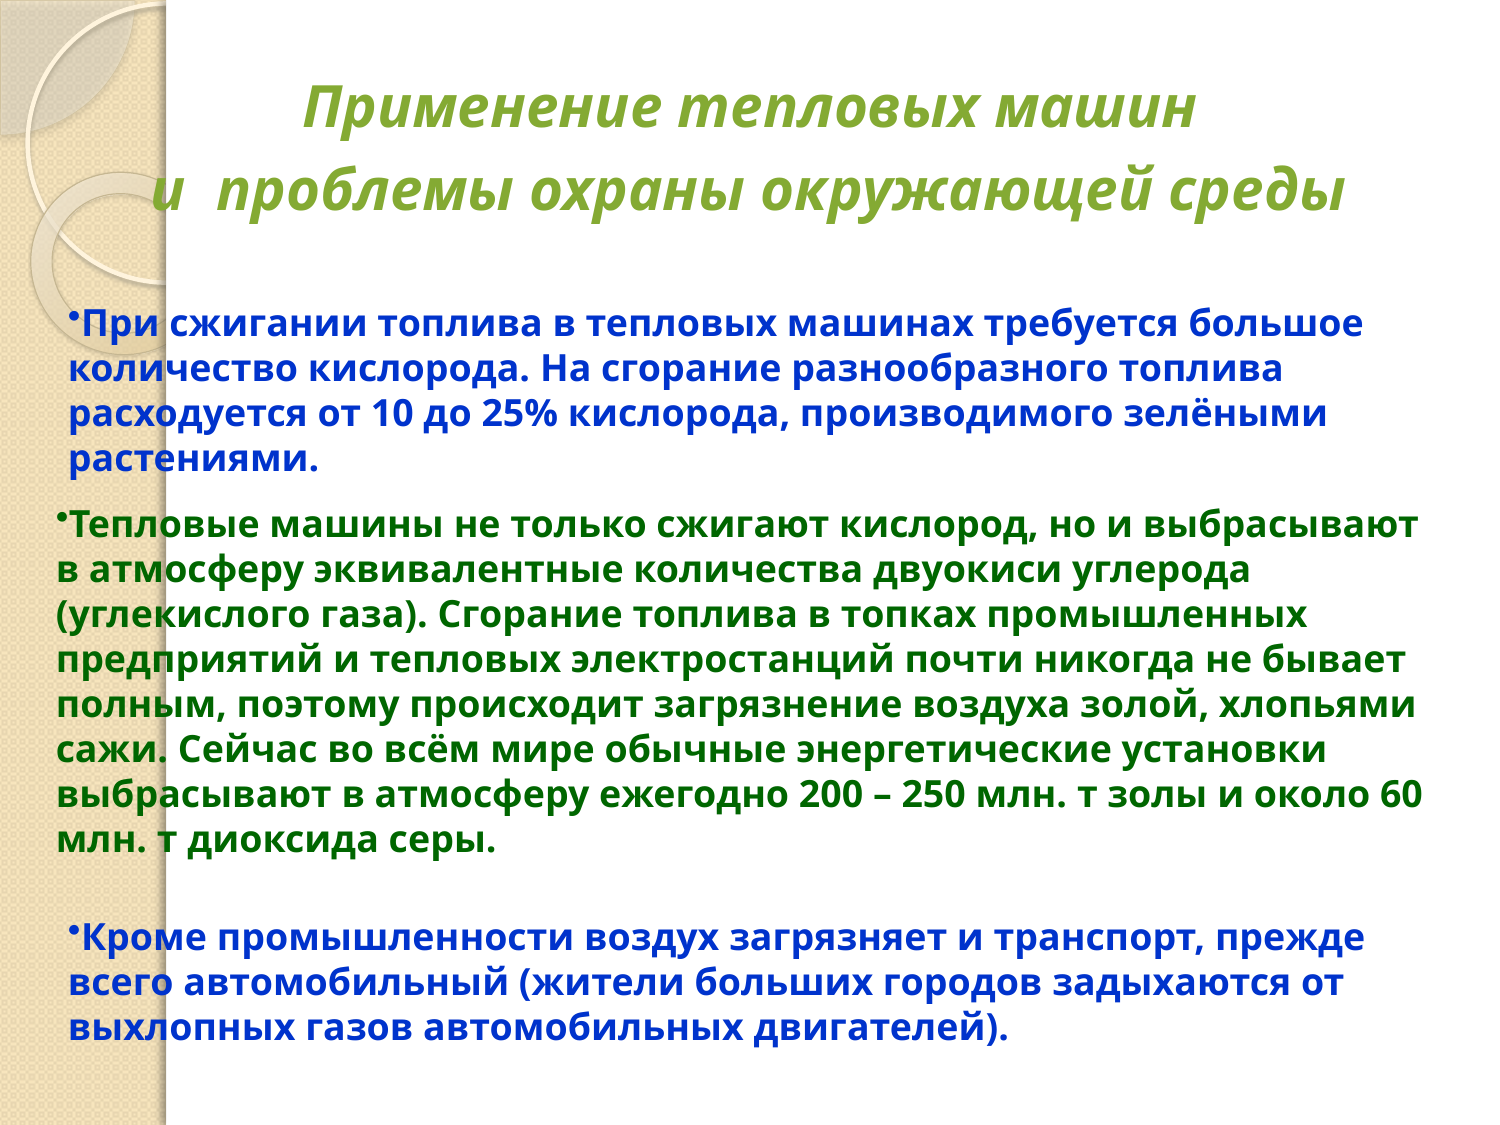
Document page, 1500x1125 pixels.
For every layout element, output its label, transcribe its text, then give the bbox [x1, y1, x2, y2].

text_box При сжигании топлива в тепловых машинах требуется большое количество кислорода. На сгорание разнообразного топлива расходуется от 10 до 25% кислорода, производимого зелёными растениями. [53, 291, 1462, 486]
text_box Тепловые машины не только сжигают кислород, но и выбрасывают в атмосферу эквивалентные количества двуокиси углерода (углекислого газа). Сгорание топлива в топках промышленных предприятий и тепловых электростанций почти никогда не бывает полным, поэтому происходит загрязнение воздуха золой, хлопьями сажи. Сейчас во всём мире обычные энергетические установки выбрасывают в атмосферу ежегодно 200 – 250 млн. т золы и около 60 млн. т диоксида серы. [41, 492, 1447, 867]
title Применение тепловых машин и проблемы охраны окружающей среды [94, 50, 1407, 244]
text_box Кроме промышленности воздух загрязняет и транспорт, прежде всего автомобильный (жители больших городов задыхаются от выхлопных газов автомобильных двигателей). [53, 905, 1471, 1055]
